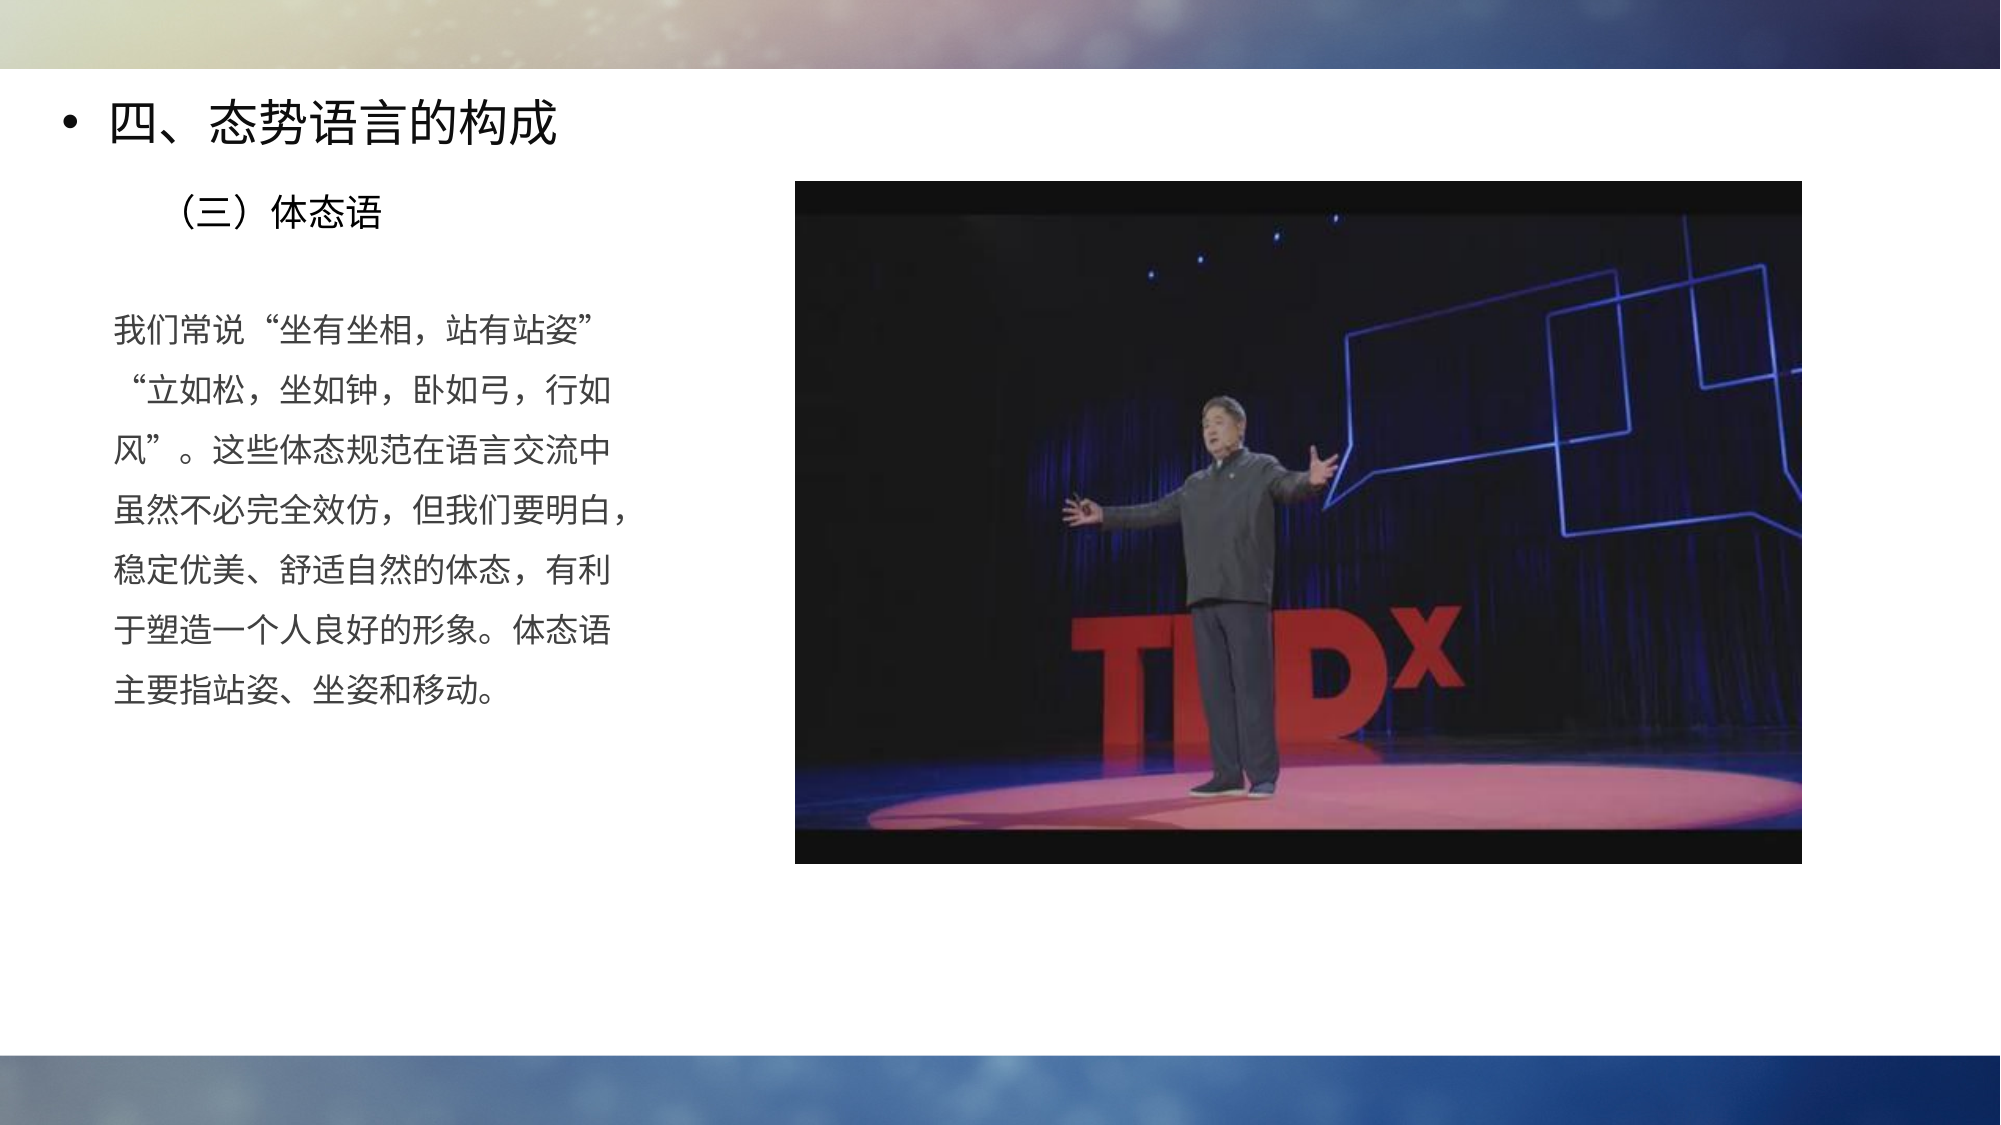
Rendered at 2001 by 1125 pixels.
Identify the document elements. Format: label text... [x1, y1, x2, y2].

text_box （三）体态语 [143, 181, 398, 242]
picture [0, 0, 2000, 69]
text_box 我们常说“坐有坐相，站有站姿”“立如松，坐如钟，卧如弓，行如风”。这些体态规范在语言交流中虽然不必完全效仿，但我们要明白，稳定优美、舒适自然的体态，有利于塑造一个人良好的形象。体态语主要指站姿、坐姿和移动。 [98, 282, 656, 717]
picture [0, 1056, 2000, 1125]
picture [795, 181, 1802, 864]
text_box 四、态势语言的构成 [46, 84, 724, 160]
